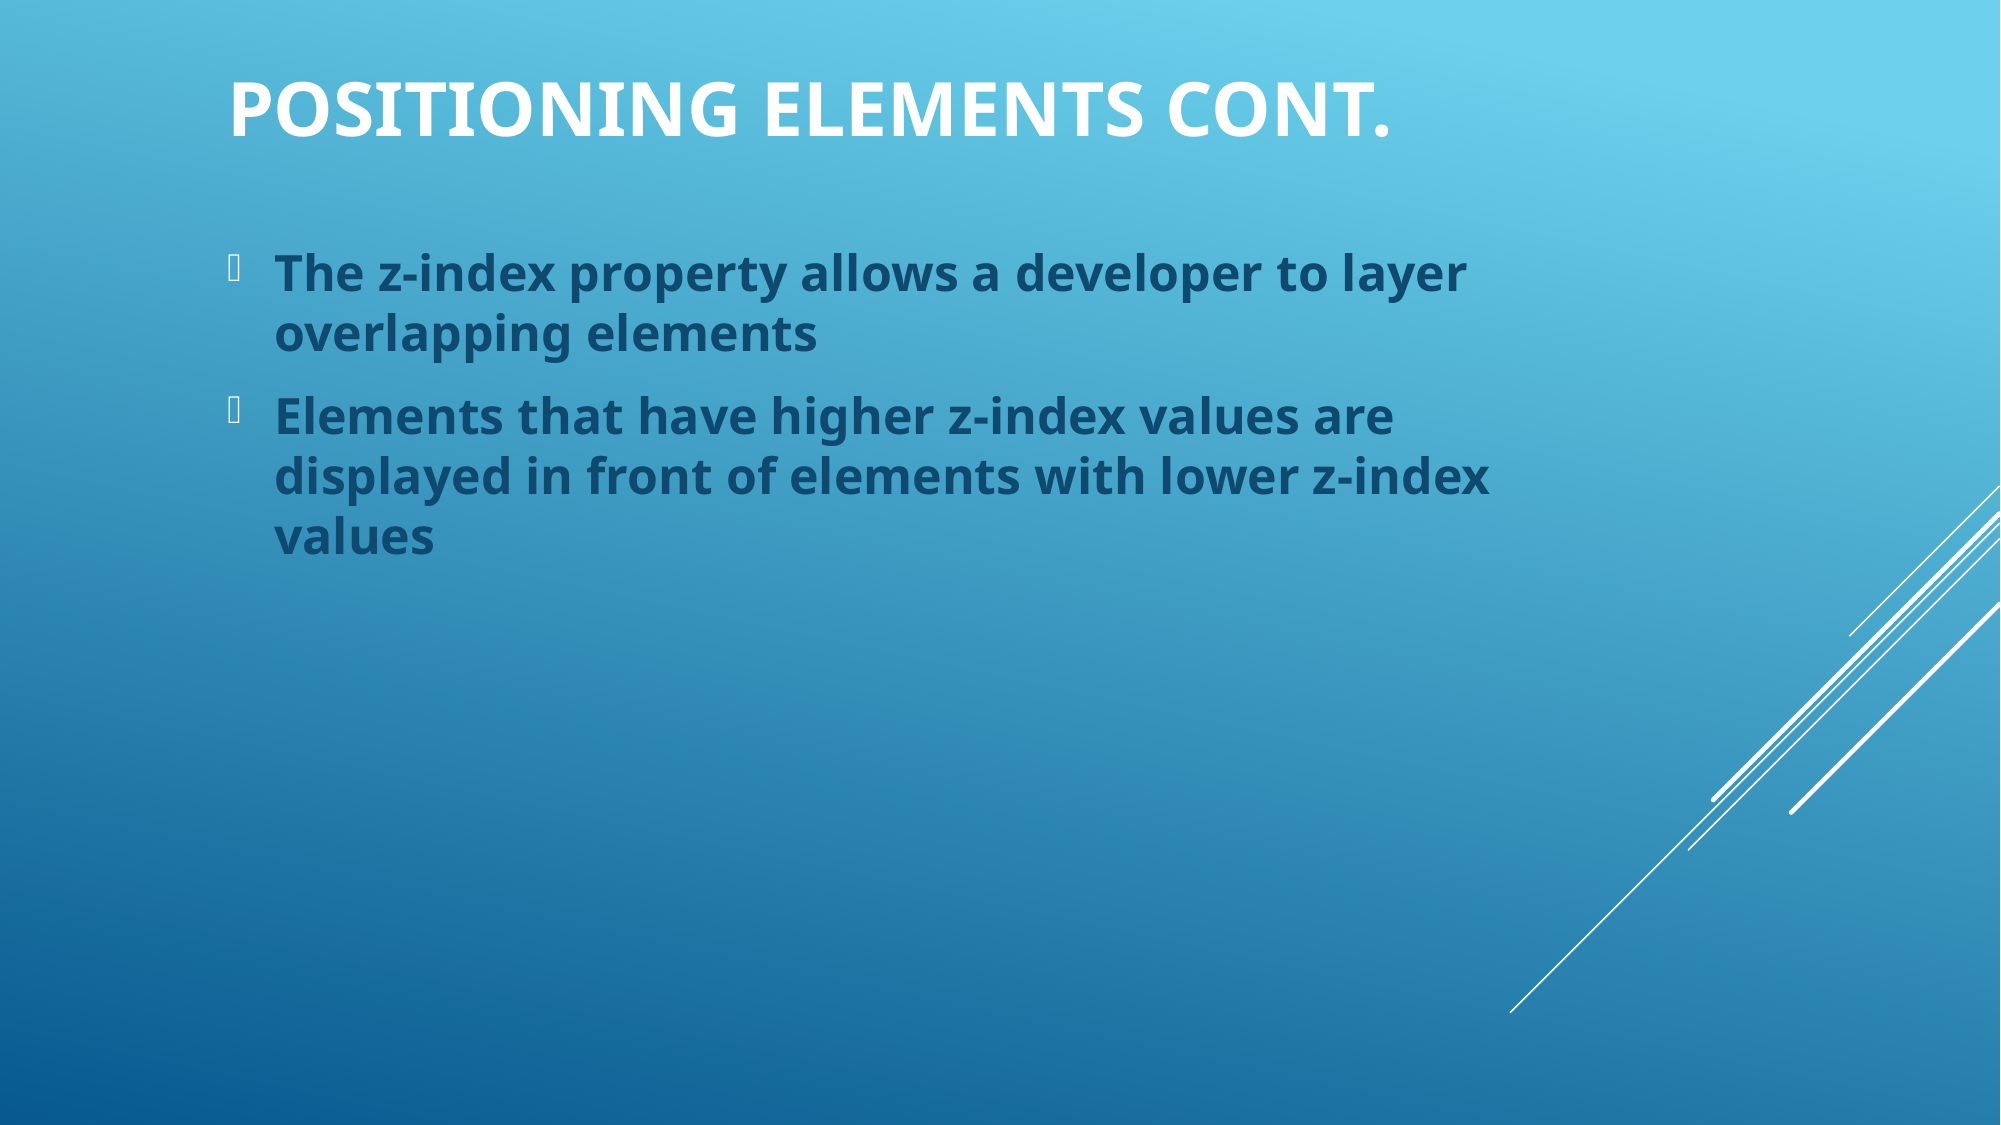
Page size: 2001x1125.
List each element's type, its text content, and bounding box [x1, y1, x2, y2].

text_box Positioning Elements Cont. [212, 54, 1563, 180]
text_box The z-index property allows a developer to layer overlapping elements Elements that have higher z-index values are displayed in front of elements with lower z-index values [212, 234, 1525, 977]
